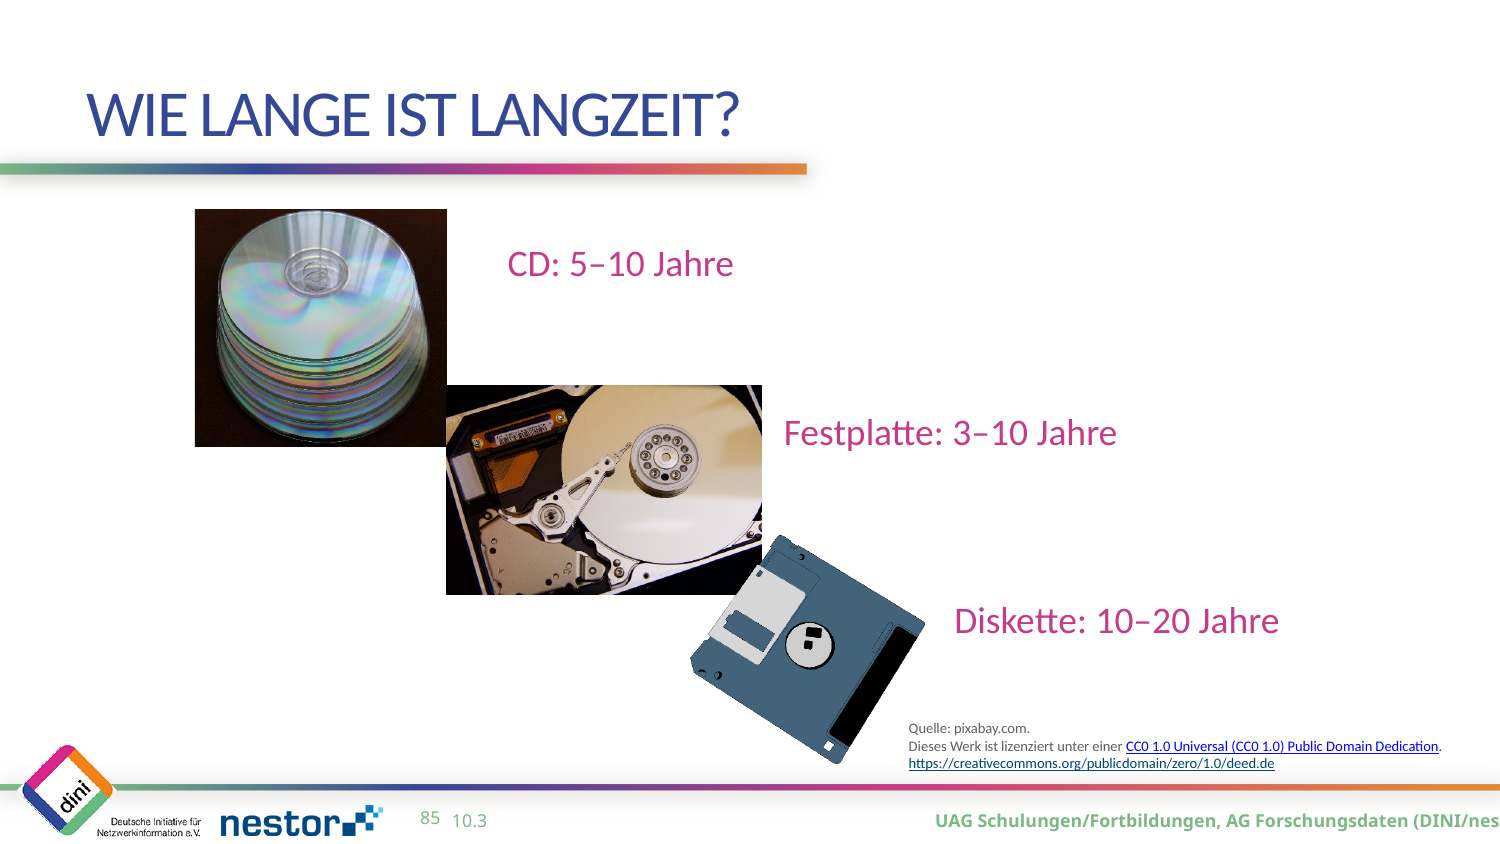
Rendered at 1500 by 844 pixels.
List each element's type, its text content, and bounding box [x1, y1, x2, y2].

text_box CD: 5–10 Jahre [492, 231, 1017, 307]
text_box Diskette: 10–20 Jahre [939, 588, 1463, 665]
picture [0, 138, 837, 204]
text_box Quelle: pixabay.com. Dieses Werk ist lizenziert unter einer CC0 1.0 Universal (CC0 1.0) Public Domain Dedication. https://creativecommons.org/publicdomain/zero/1.0/deed.de [894, 712, 1500, 797]
slide_number 84 [406, 801, 454, 841]
picture [1423, 817, 1428, 825]
picture [0, 209, 1500, 844]
title Wie lange ist Langzeit? [77, 61, 1423, 158]
text_box 10.3 [433, 801, 502, 838]
text_box Festplatte: 3–10 Jahre [769, 401, 1329, 477]
picture [1280, 819, 1289, 825]
